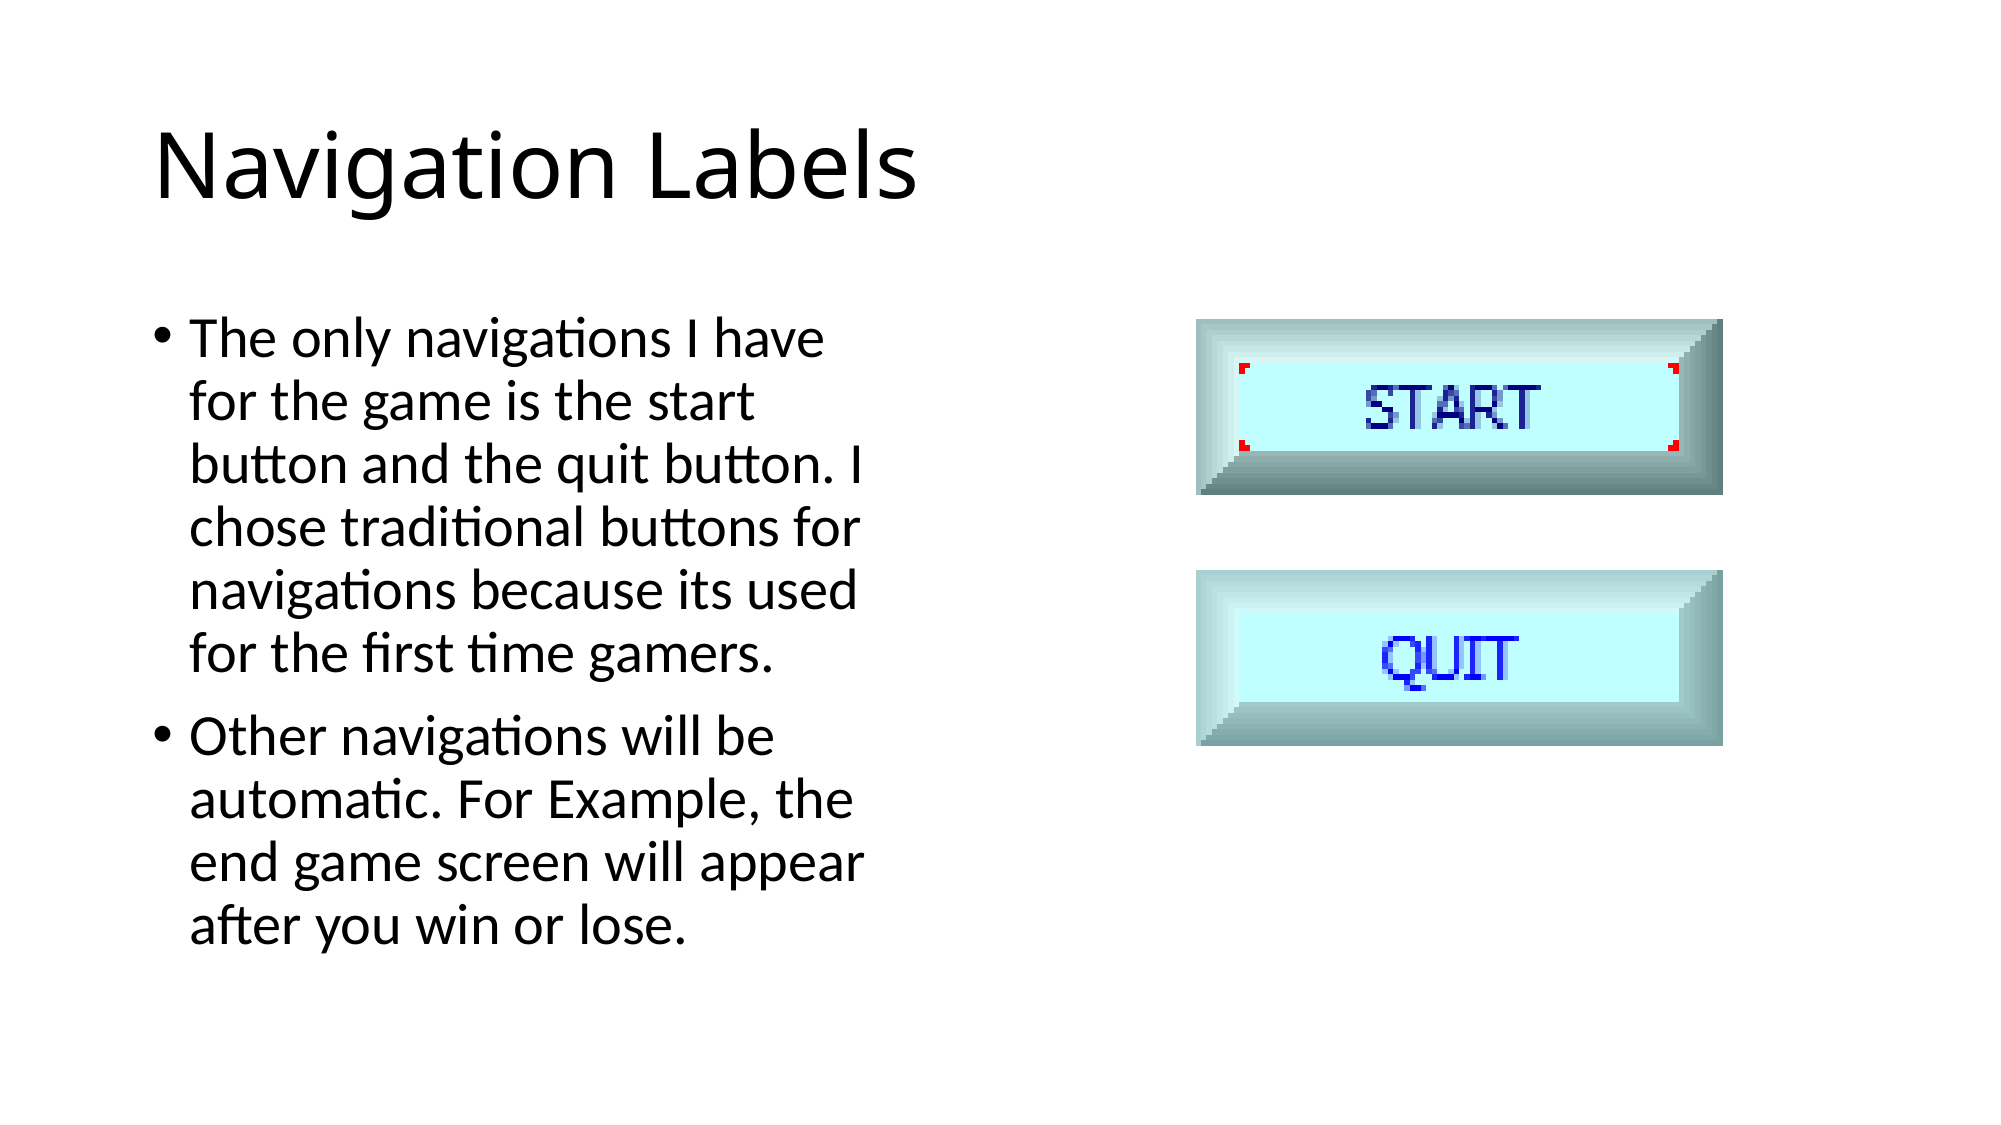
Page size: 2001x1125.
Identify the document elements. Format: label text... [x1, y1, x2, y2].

title Navigation Labels [137, 59, 1863, 278]
picture [1196, 570, 1723, 746]
list The only navigations I have for the game is the start button and the quit button. I chose traditional buttons for navigations because its used for the first time gamers. Other navigations will be automatic. For Example, the end game screen will appear after you win or lose. [137, 299, 902, 1014]
picture [1196, 319, 1723, 495]
